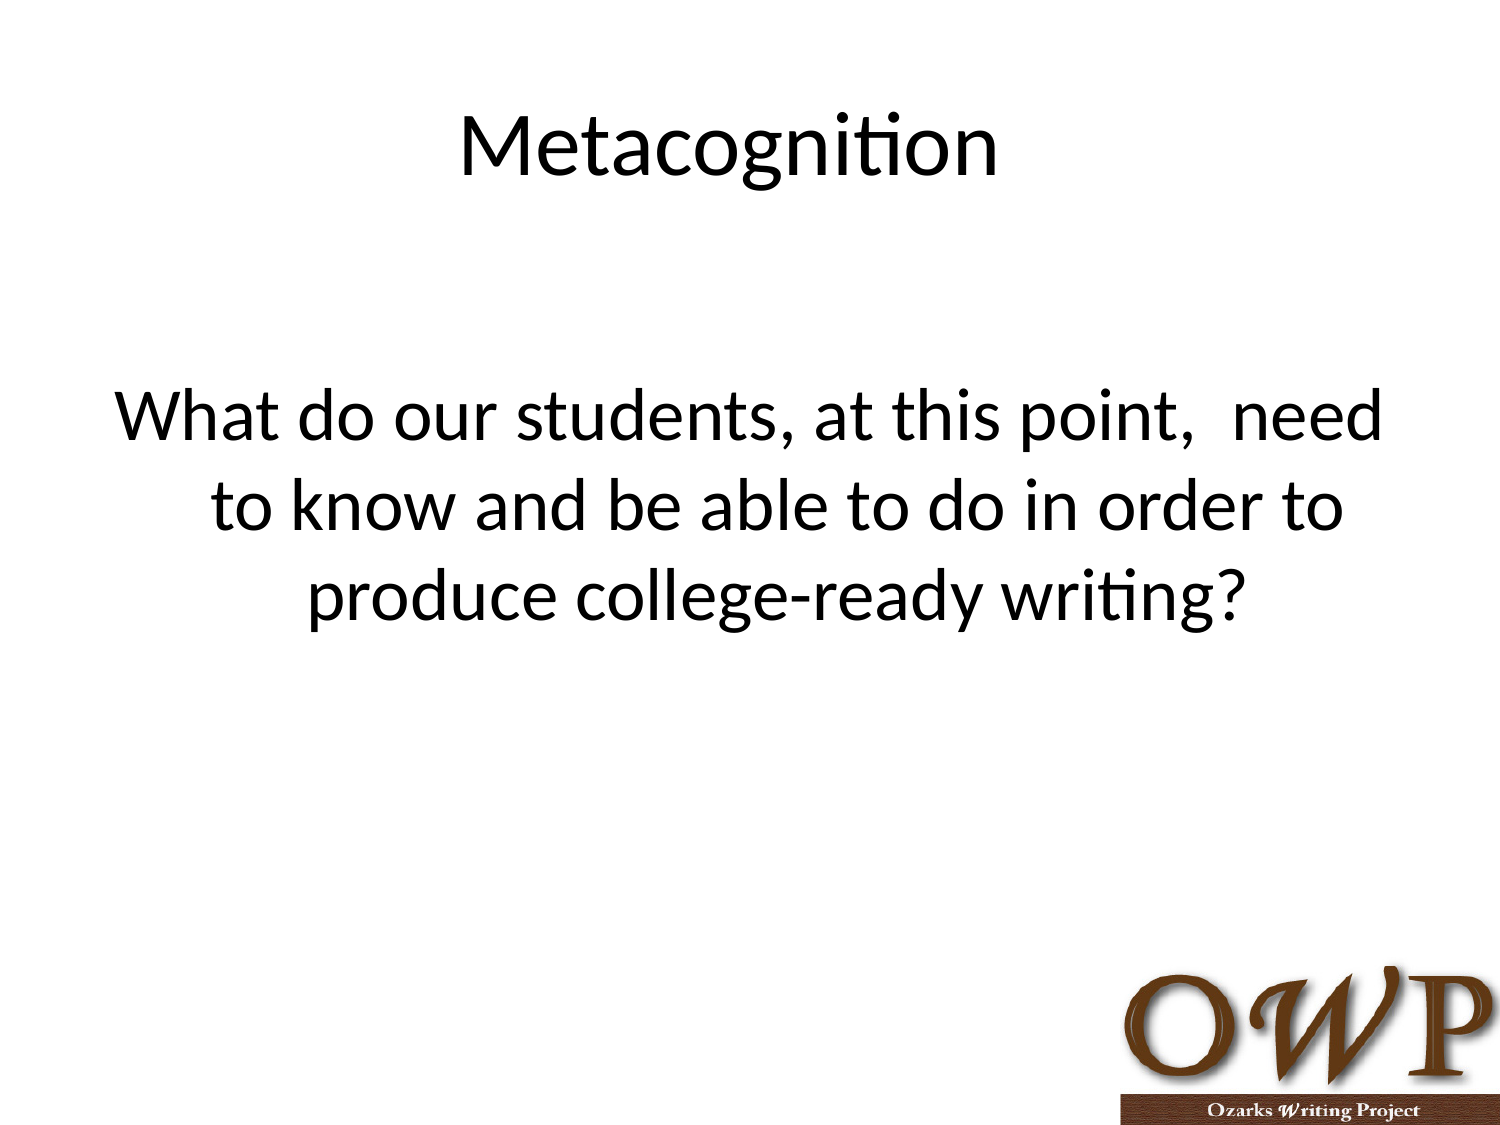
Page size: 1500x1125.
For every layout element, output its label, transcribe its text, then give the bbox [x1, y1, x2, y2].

picture [1120, 957, 1500, 1125]
list What do our students, at this point, need to know and be able to do in order to produce college-ready writing? [74, 262, 1426, 1006]
title Metacognition [74, 44, 1426, 233]
